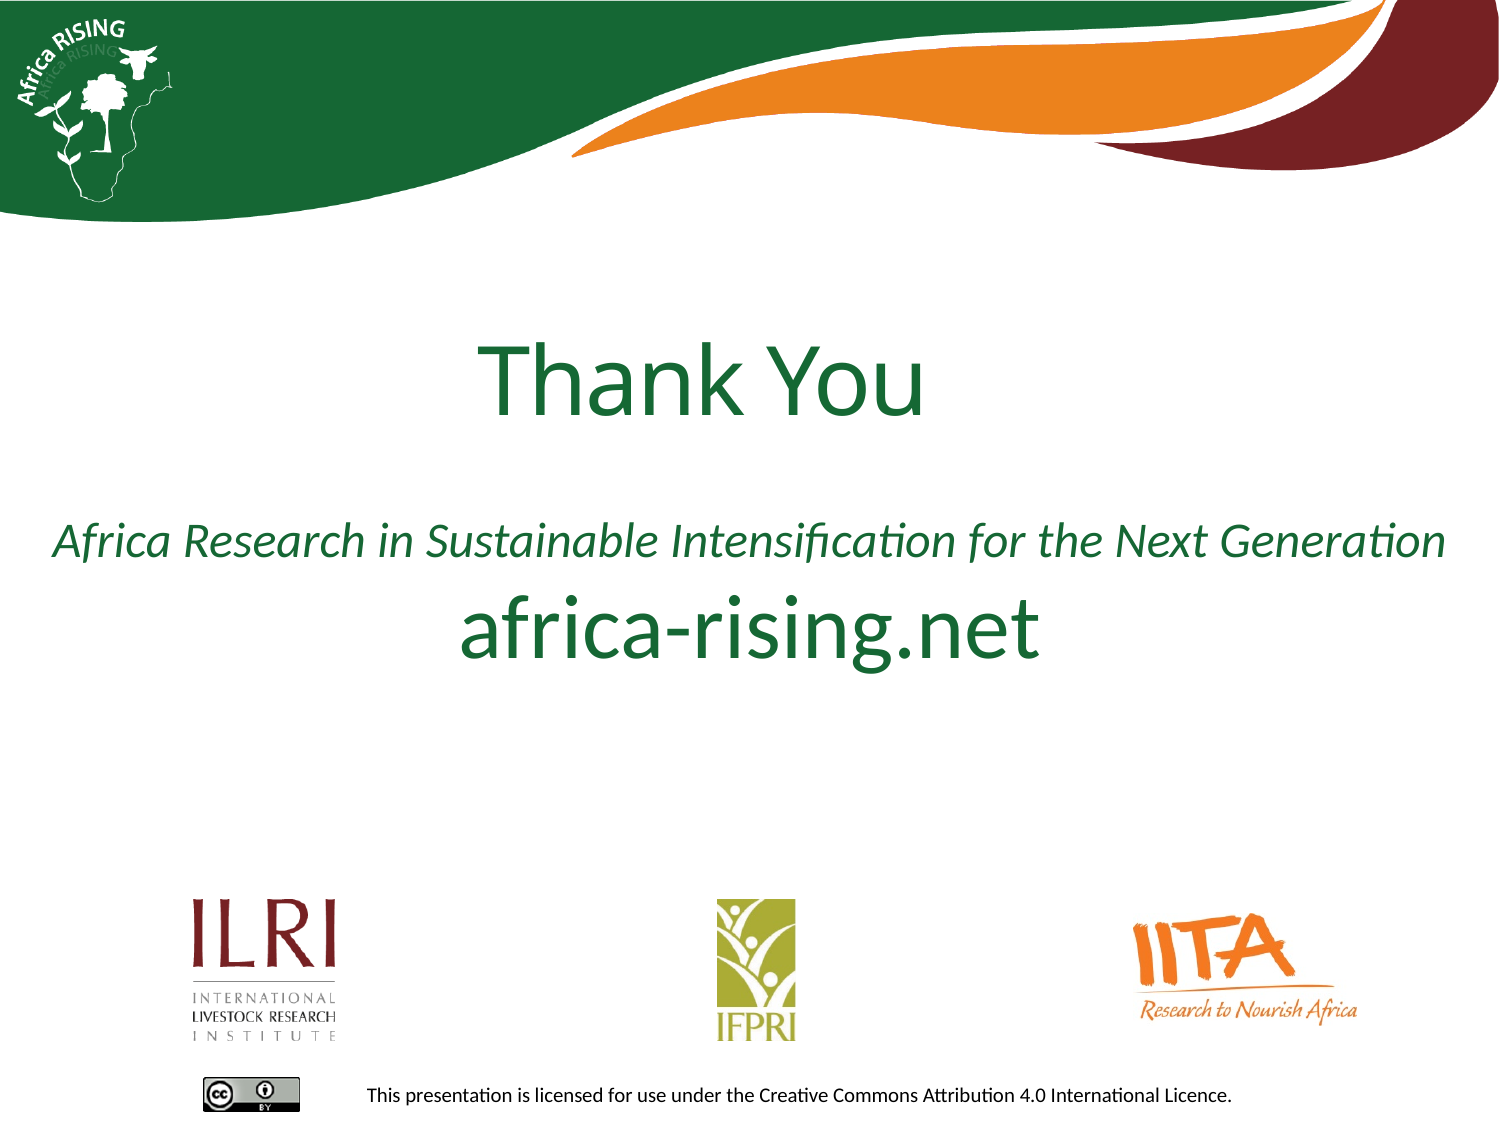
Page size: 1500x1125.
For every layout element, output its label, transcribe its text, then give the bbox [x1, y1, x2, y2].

picture [717, 899, 796, 1041]
picture [0, 0, 1499, 222]
picture [203, 1077, 300, 1112]
text_box Thank You [78, 312, 1329, 500]
picture [1133, 913, 1357, 1026]
picture [193, 899, 335, 1041]
